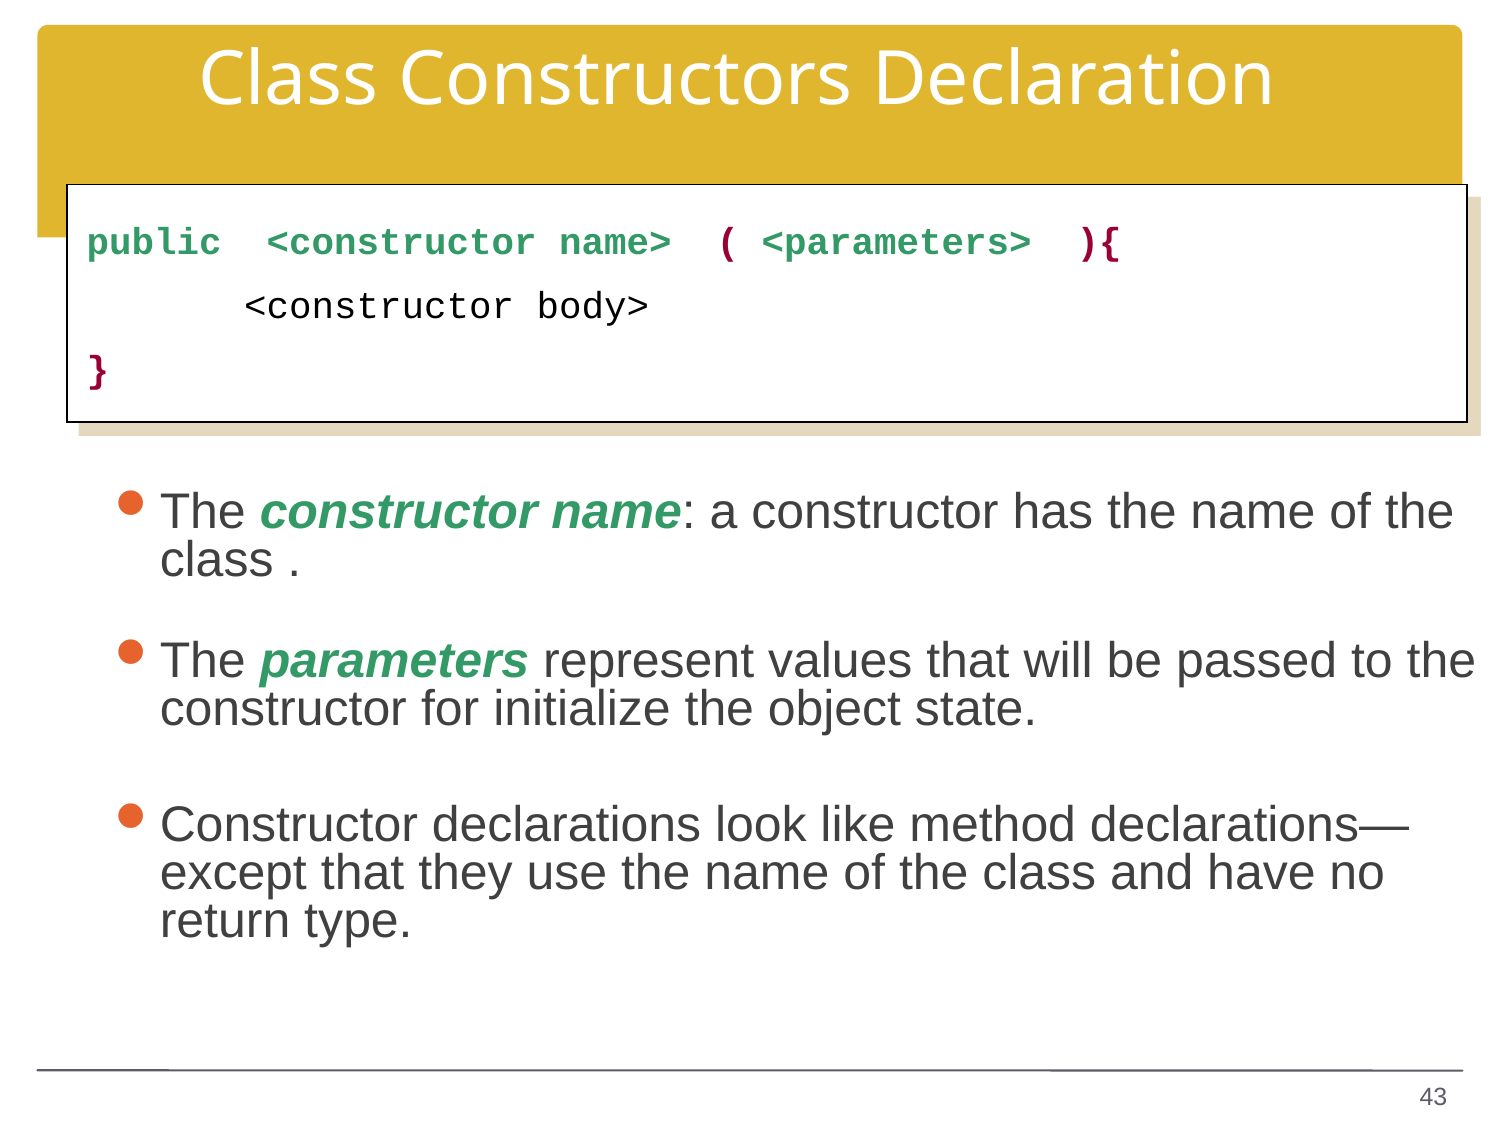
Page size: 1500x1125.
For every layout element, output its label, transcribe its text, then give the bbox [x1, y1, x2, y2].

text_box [52, 184, 1475, 423]
title Class Constructors Declaration [99, 0, 1376, 151]
list The constructor name: a constructor has the name of the class . The parameters represent values that will be passed to the constructor for initialize the object state. Constructor declarations look like method declarations—except that they use the name of the class and have no return type. [99, 412, 1500, 1125]
slide_number 43 [1112, 1069, 1463, 1123]
